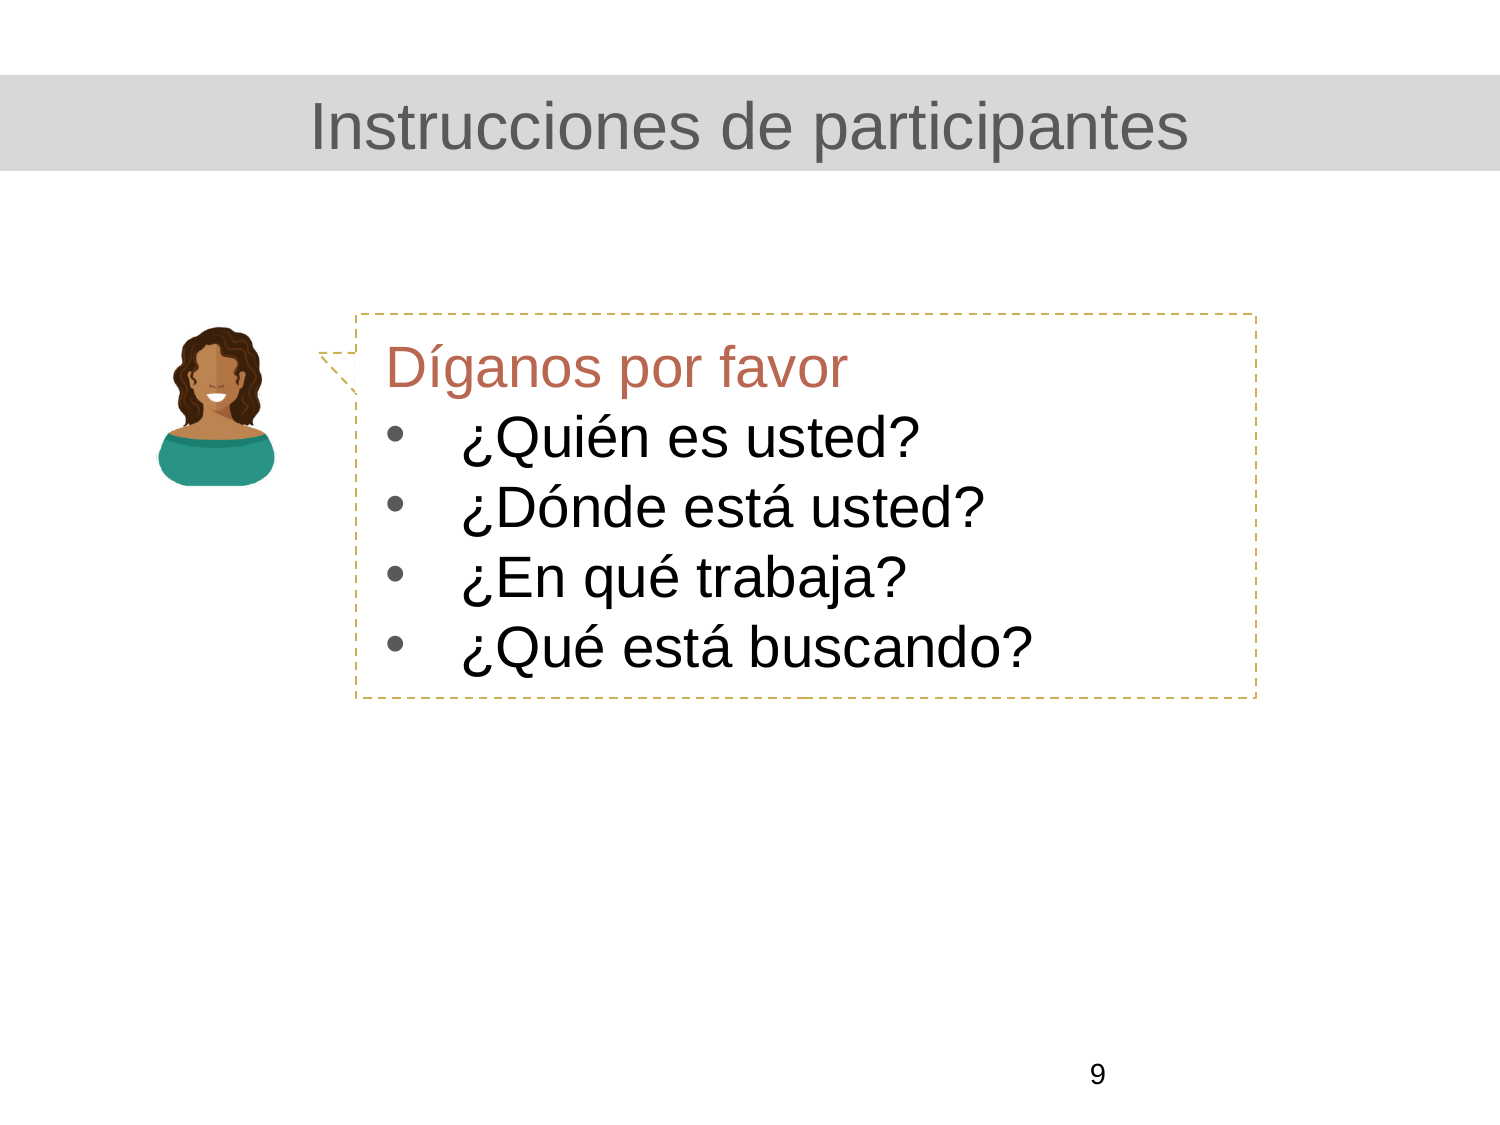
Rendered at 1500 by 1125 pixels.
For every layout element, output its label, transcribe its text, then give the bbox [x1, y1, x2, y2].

picture [137, 313, 301, 495]
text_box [318, 313, 1257, 698]
slide_number ‹#› [1074, 1042, 1425, 1103]
text_box Instrucciones de participantes [0, 74, 1500, 171]
